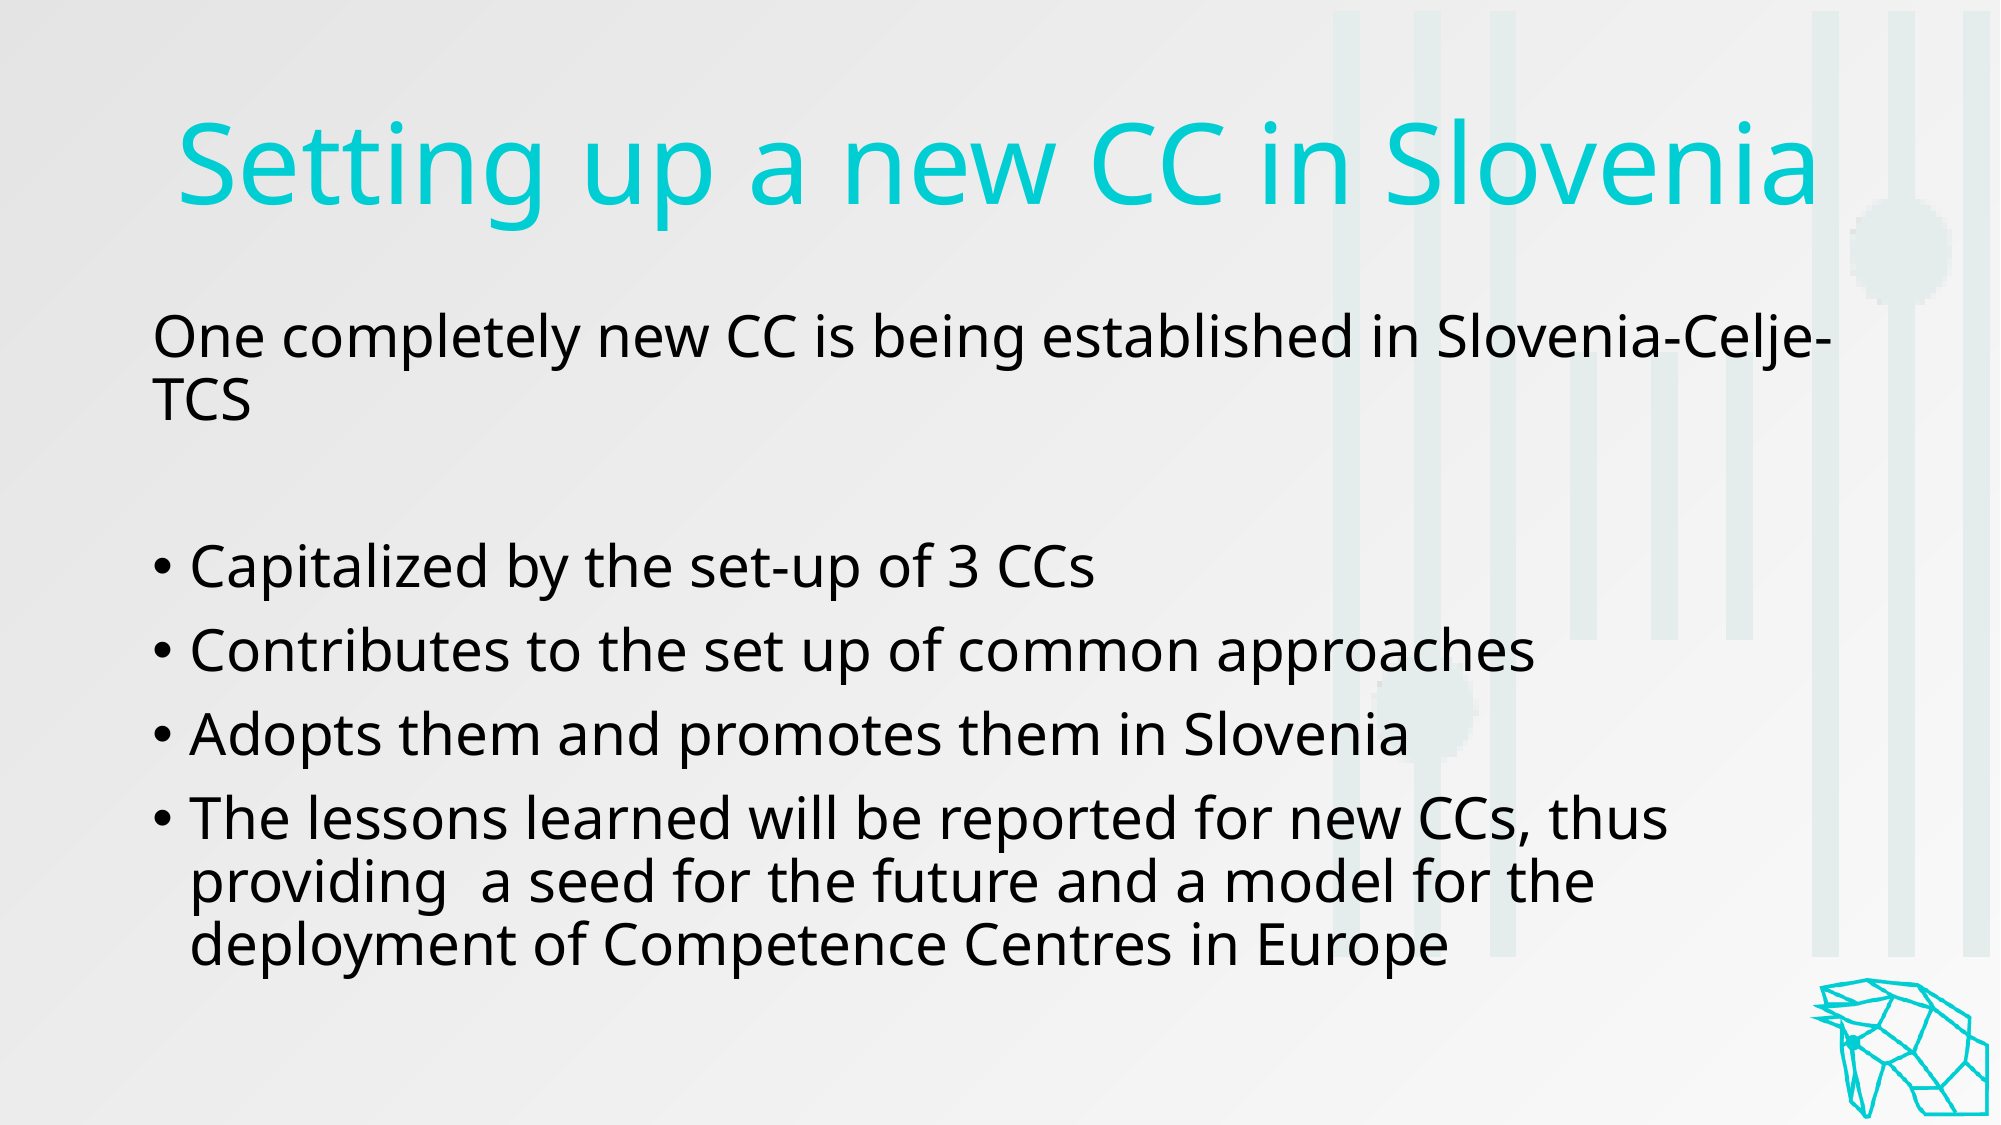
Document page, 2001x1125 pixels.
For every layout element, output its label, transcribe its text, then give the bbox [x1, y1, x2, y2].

title Setting up a new CC in Slovenia [137, 59, 1863, 278]
list One completely new CC is being established in Slovenia-Celje-TCS Capitalized by the set-up of 3 CCs Contributes to the set up of common approaches Adopts them and promotes them in Slovenia The lessons learned will be reported for new CCs, thus providing a seed for the future and a model for the deployment of Competence Centres in Europe [137, 299, 1863, 1014]
picture [1806, 966, 2000, 1125]
